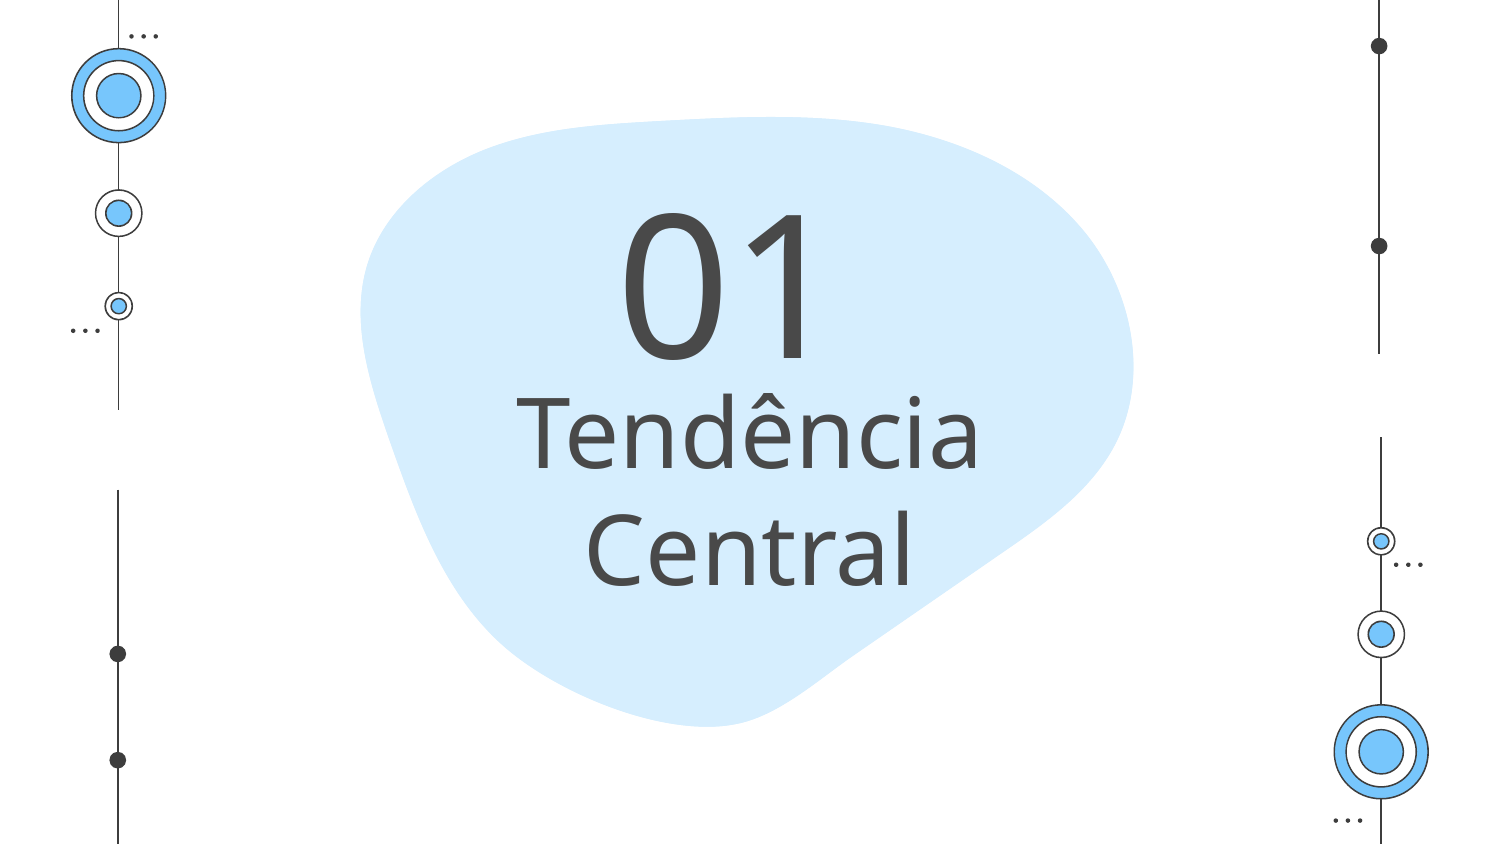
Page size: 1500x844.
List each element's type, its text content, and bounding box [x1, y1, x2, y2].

title Tendência Central [487, 421, 1013, 554]
title 01 [487, 190, 975, 366]
